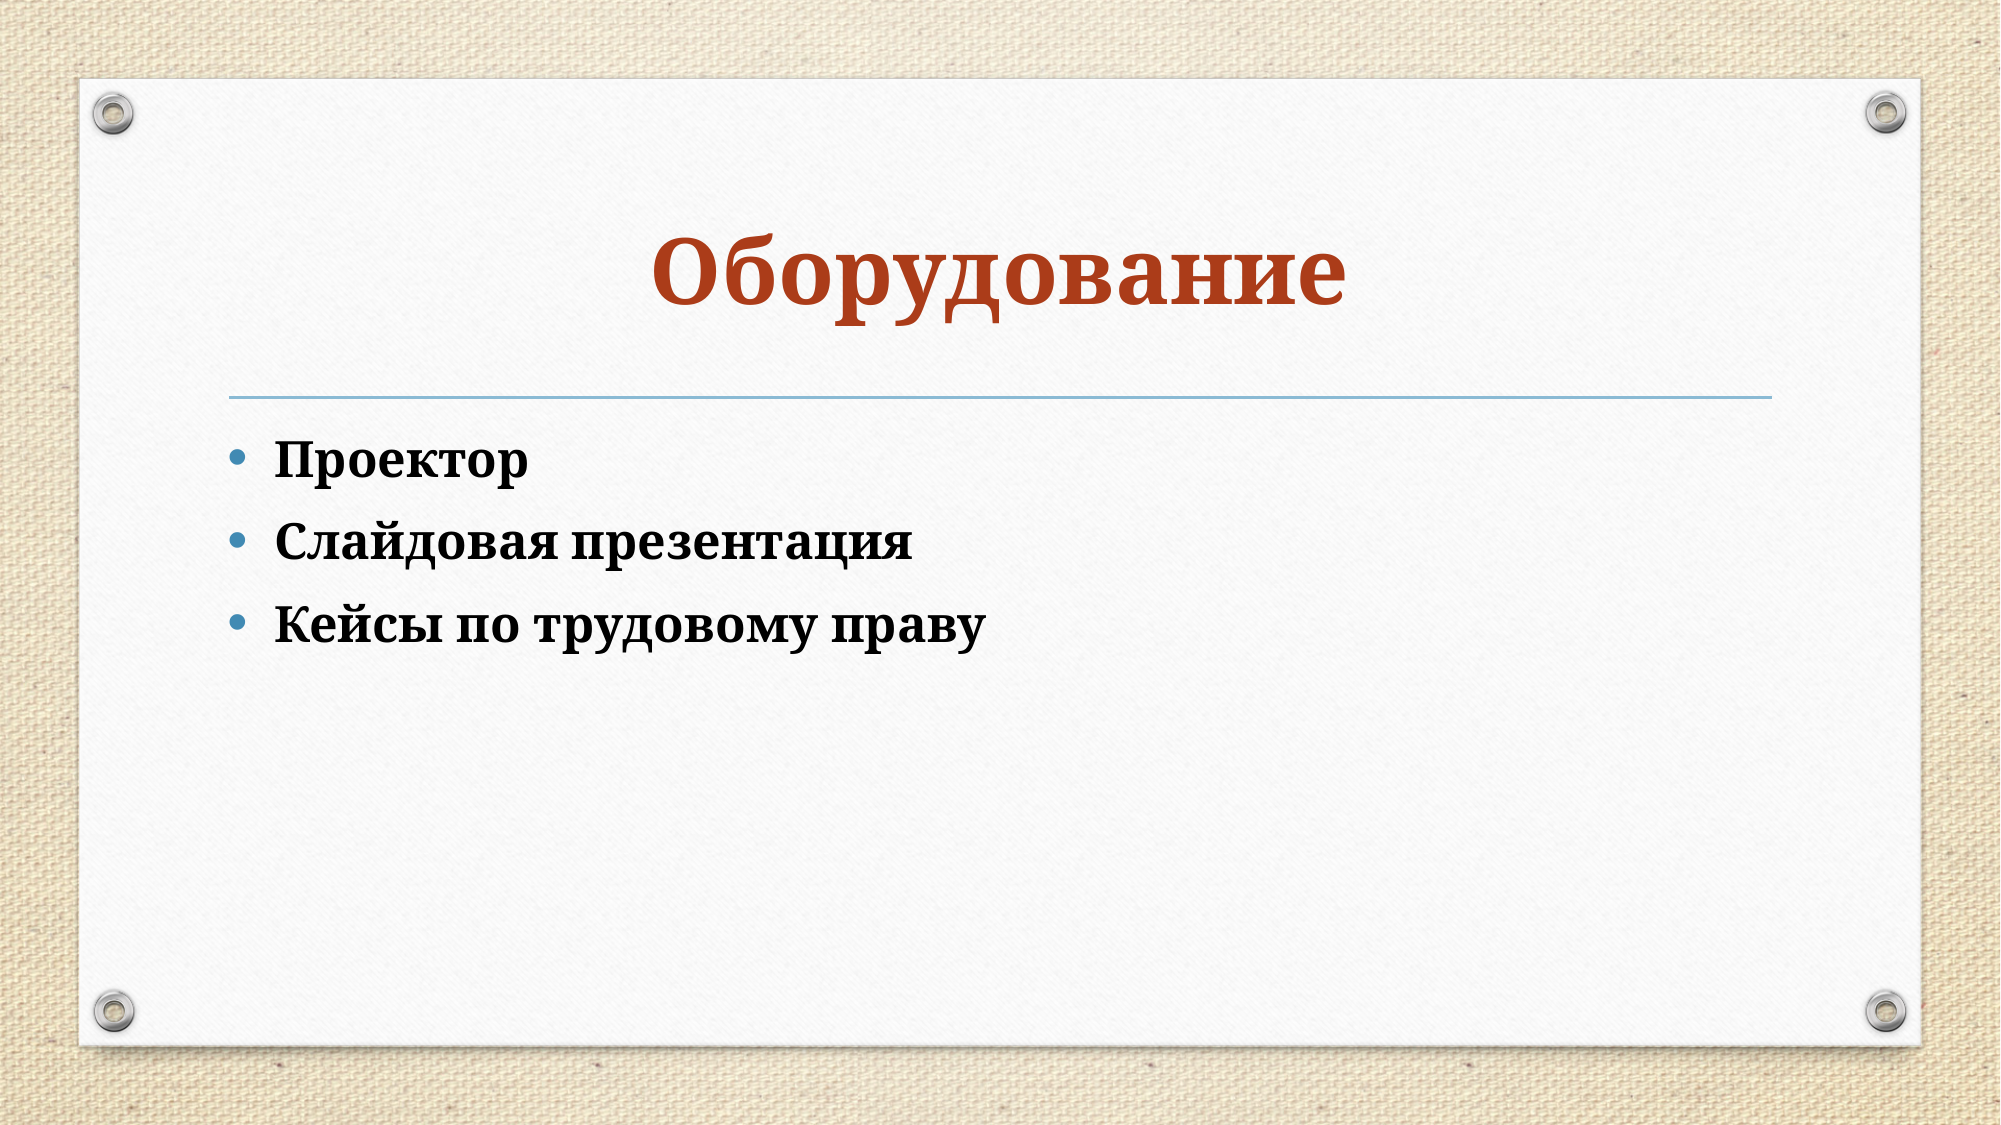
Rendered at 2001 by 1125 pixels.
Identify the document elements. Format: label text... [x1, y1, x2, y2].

picture [0, 0, 2001, 1125]
list Проектор Слайдовая презентация Кейсы по трудовому праву [212, 419, 1788, 964]
title Оборудование [212, 161, 1788, 375]
